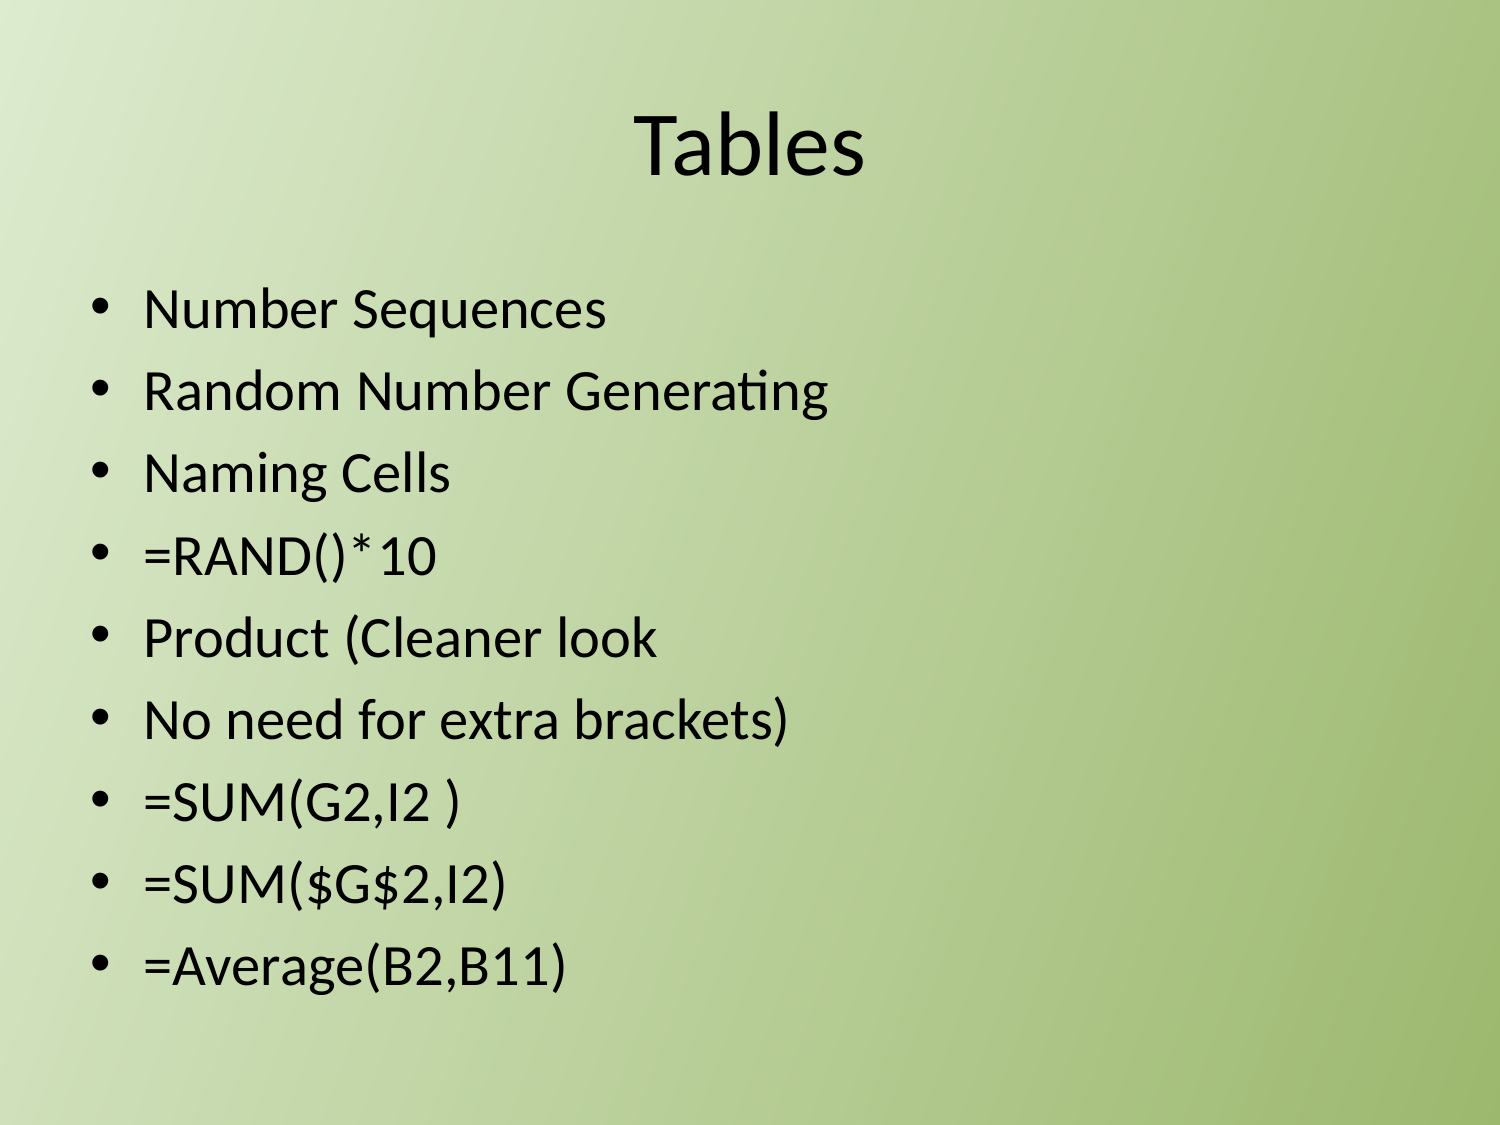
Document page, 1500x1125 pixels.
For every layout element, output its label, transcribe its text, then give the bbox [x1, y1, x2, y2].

list Number Sequences Random Number Generating Naming Cells =RAND()*10 Product (Cleaner look No need for extra brackets) =SUM(G2,I2 ) =SUM($G$2,I2) =Average(B2,B11) [75, 262, 1425, 1005]
title Tables [75, 45, 1425, 233]
